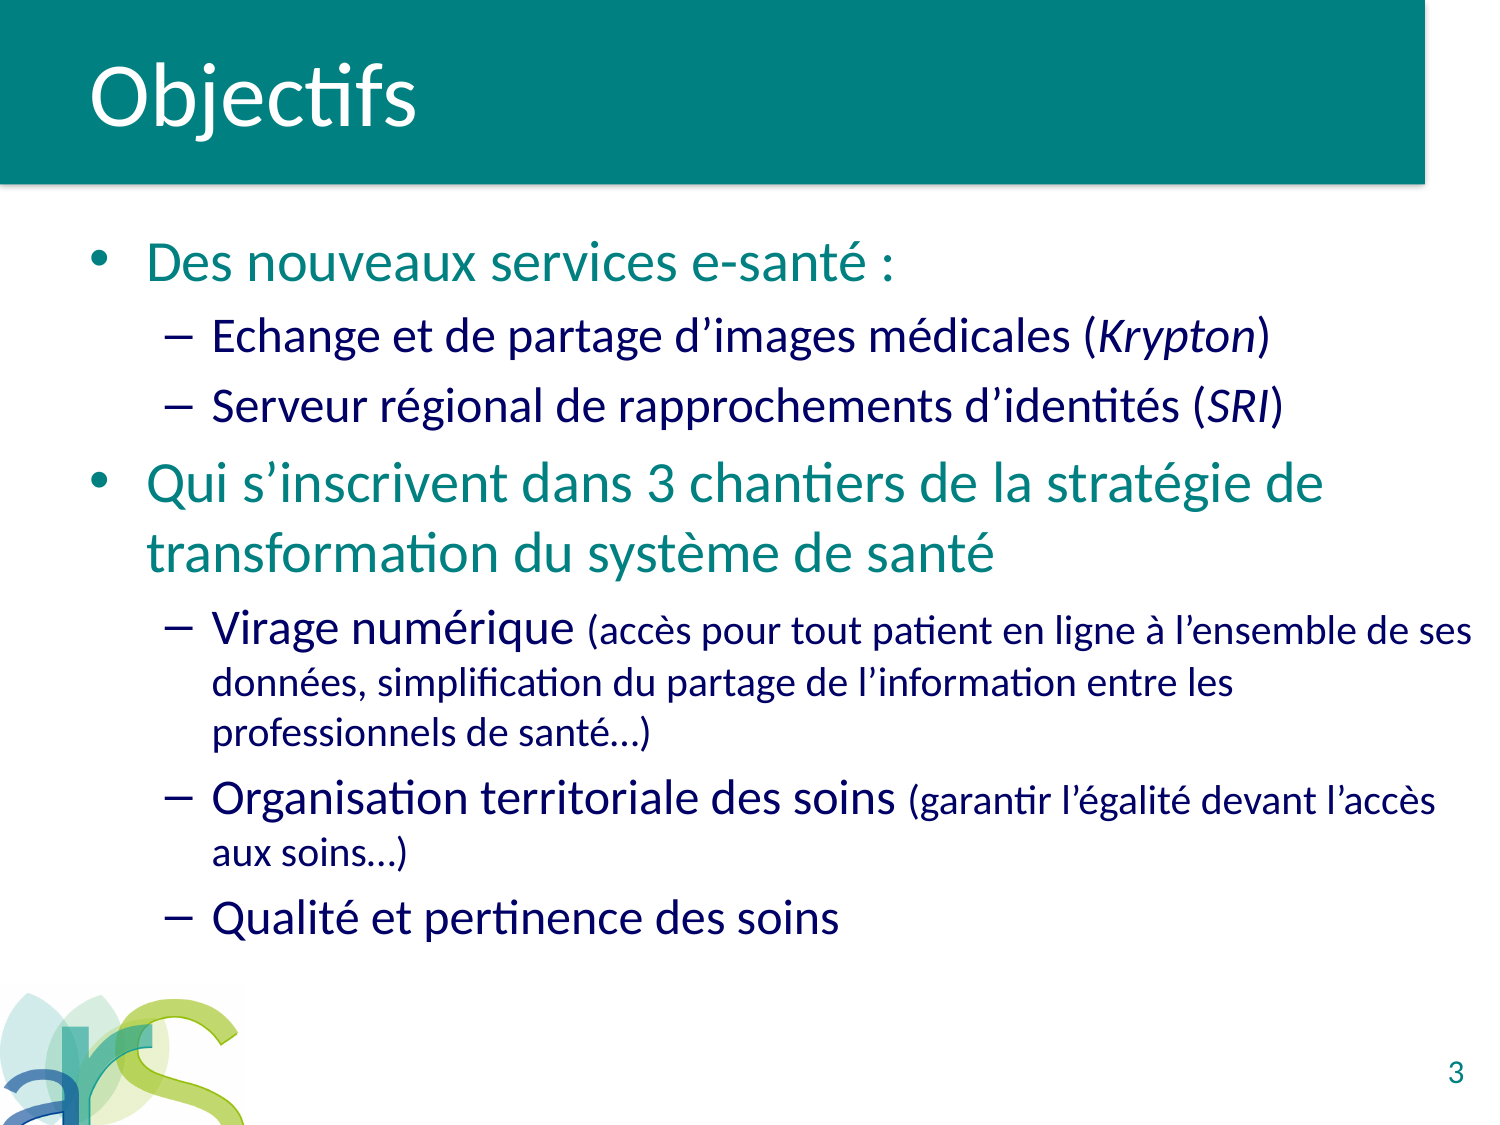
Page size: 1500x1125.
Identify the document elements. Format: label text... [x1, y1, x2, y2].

list Des nouveaux services e-santé : Echange et de partage d’images médicales (Krypton) Serveur régional de rapprochements d’identités (SRI) Qui s’inscrivent dans 3 chantiers de la stratégie de transformation du système de santé Virage numérique (accès pour tout patient en ligne à l’ensemble de ses données, simplification du partage de l’information entre les professionnels de santé…) Organisation territoriale des soins (garantir l’égalité devant l’accès aux soins…) Qualité et pertinence des soins [75, 215, 1500, 1043]
picture [0, 983, 245, 1125]
slide_number 3 [1129, 1042, 1480, 1103]
title Objectifs [75, 27, 1425, 215]
